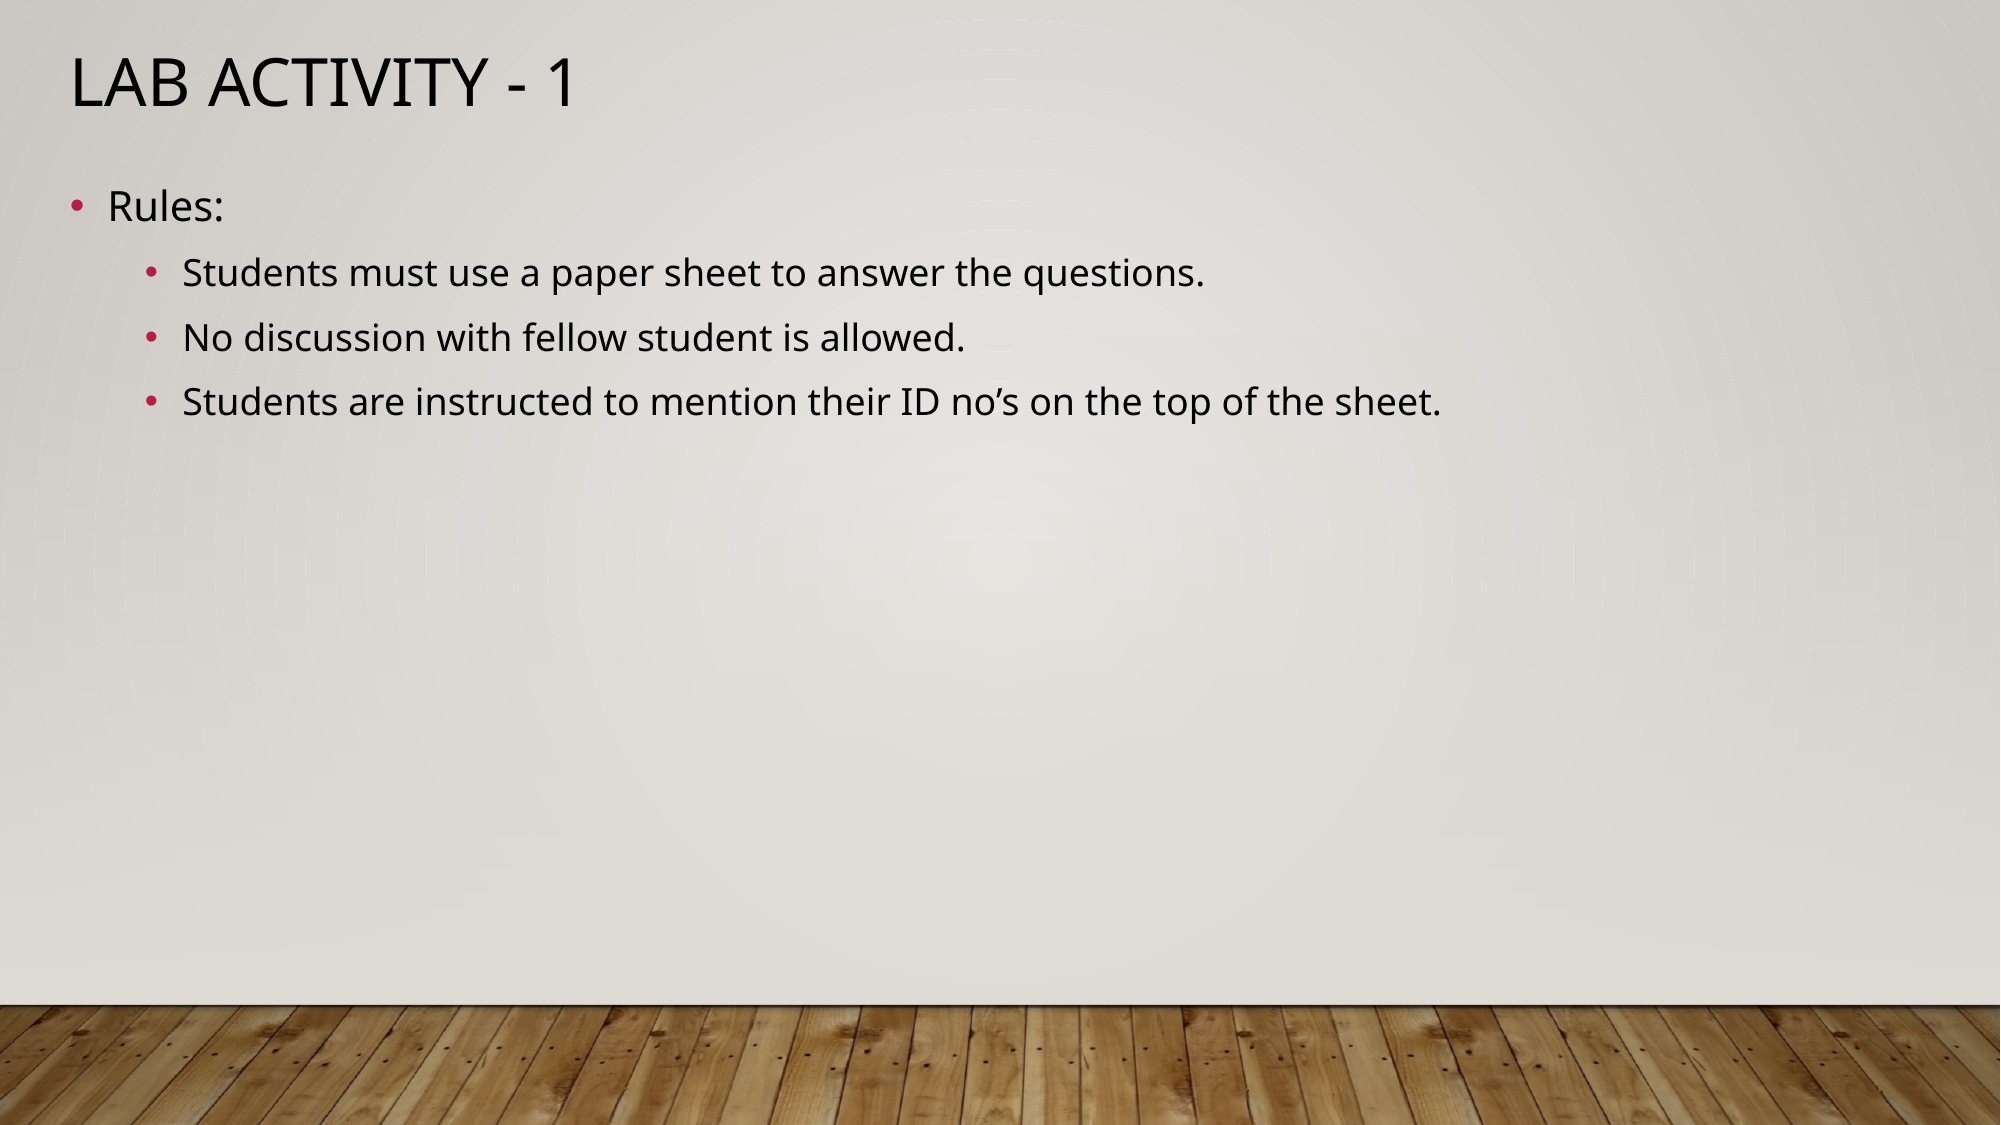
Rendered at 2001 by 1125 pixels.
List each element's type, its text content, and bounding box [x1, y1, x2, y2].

title Lab activity - 1 [55, 40, 1631, 162]
picture [0, 1005, 2000, 1125]
list Rules: Students must use a paper sheet to answer the questions. No discussion with fellow student is allowed. Students are instructed to mention their ID no’s on the top of the sheet. [55, 162, 1631, 729]
